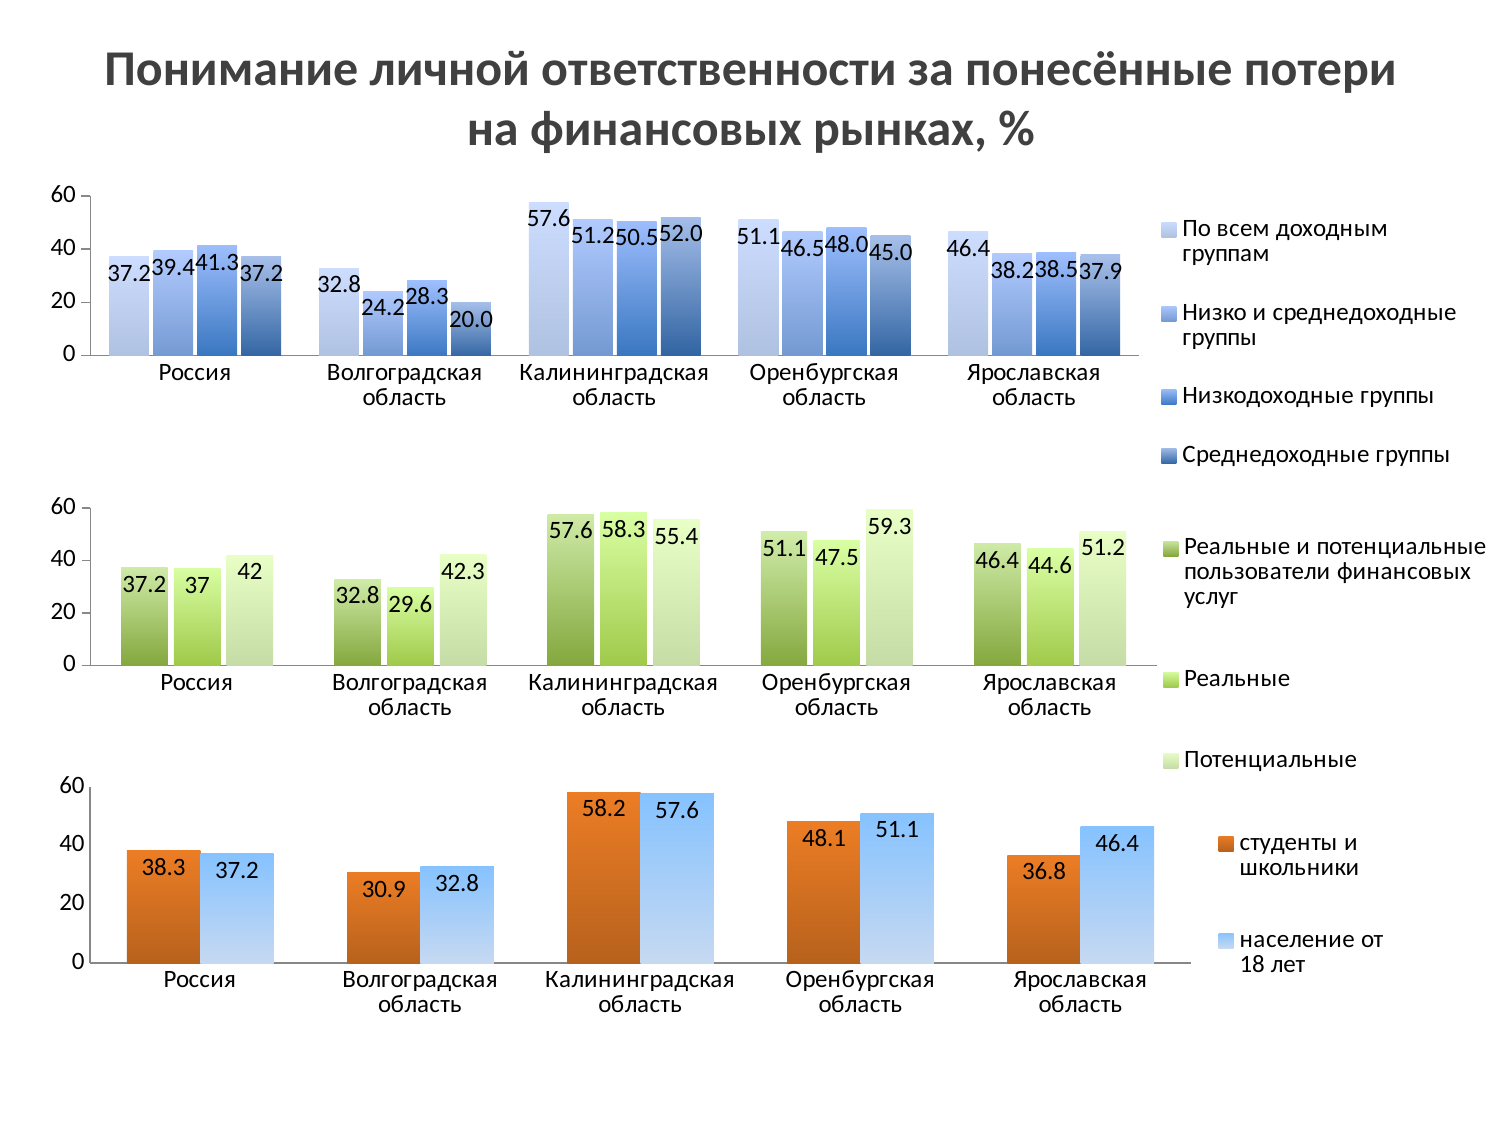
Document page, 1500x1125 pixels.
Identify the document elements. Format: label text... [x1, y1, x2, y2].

text_box Понимание личной ответственности за понесённые потери на финансовых рынках, % [89, 19, 1413, 171]
chart [0, 172, 1500, 1048]
